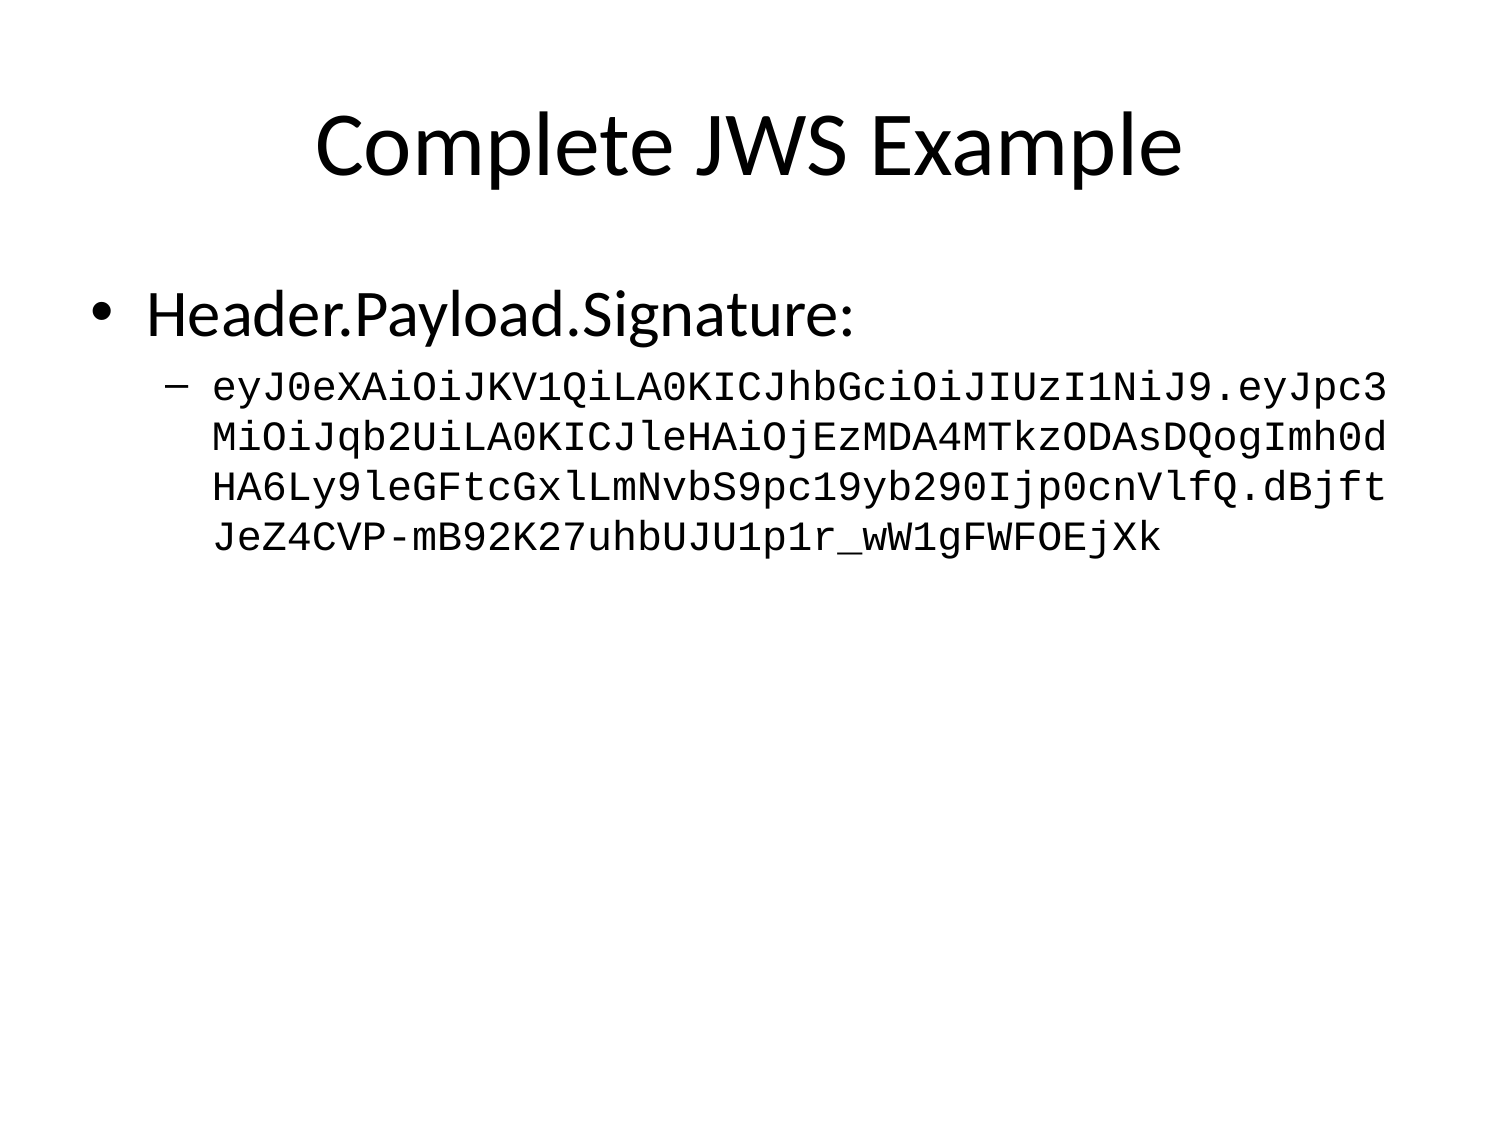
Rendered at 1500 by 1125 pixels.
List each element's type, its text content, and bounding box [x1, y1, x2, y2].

title Complete JWS Example [75, 45, 1425, 233]
list Header.Payload.Signature: eyJ0eXAiOiJKV1QiLA0KICJhbGciOiJIUzI1NiJ9.eyJpc3MiOiJqb2UiLA0KICJleHAiOjEzMDA4MTkzODAsDQogImh0dHA6Ly9leGFtcGxlLmNvbS9pc19yb290Ijp0cnVlfQ.dBjftJeZ4CVP‑mB92K27uhbUJU1p1r_wW1gFWFOEjXk [75, 262, 1425, 1005]
